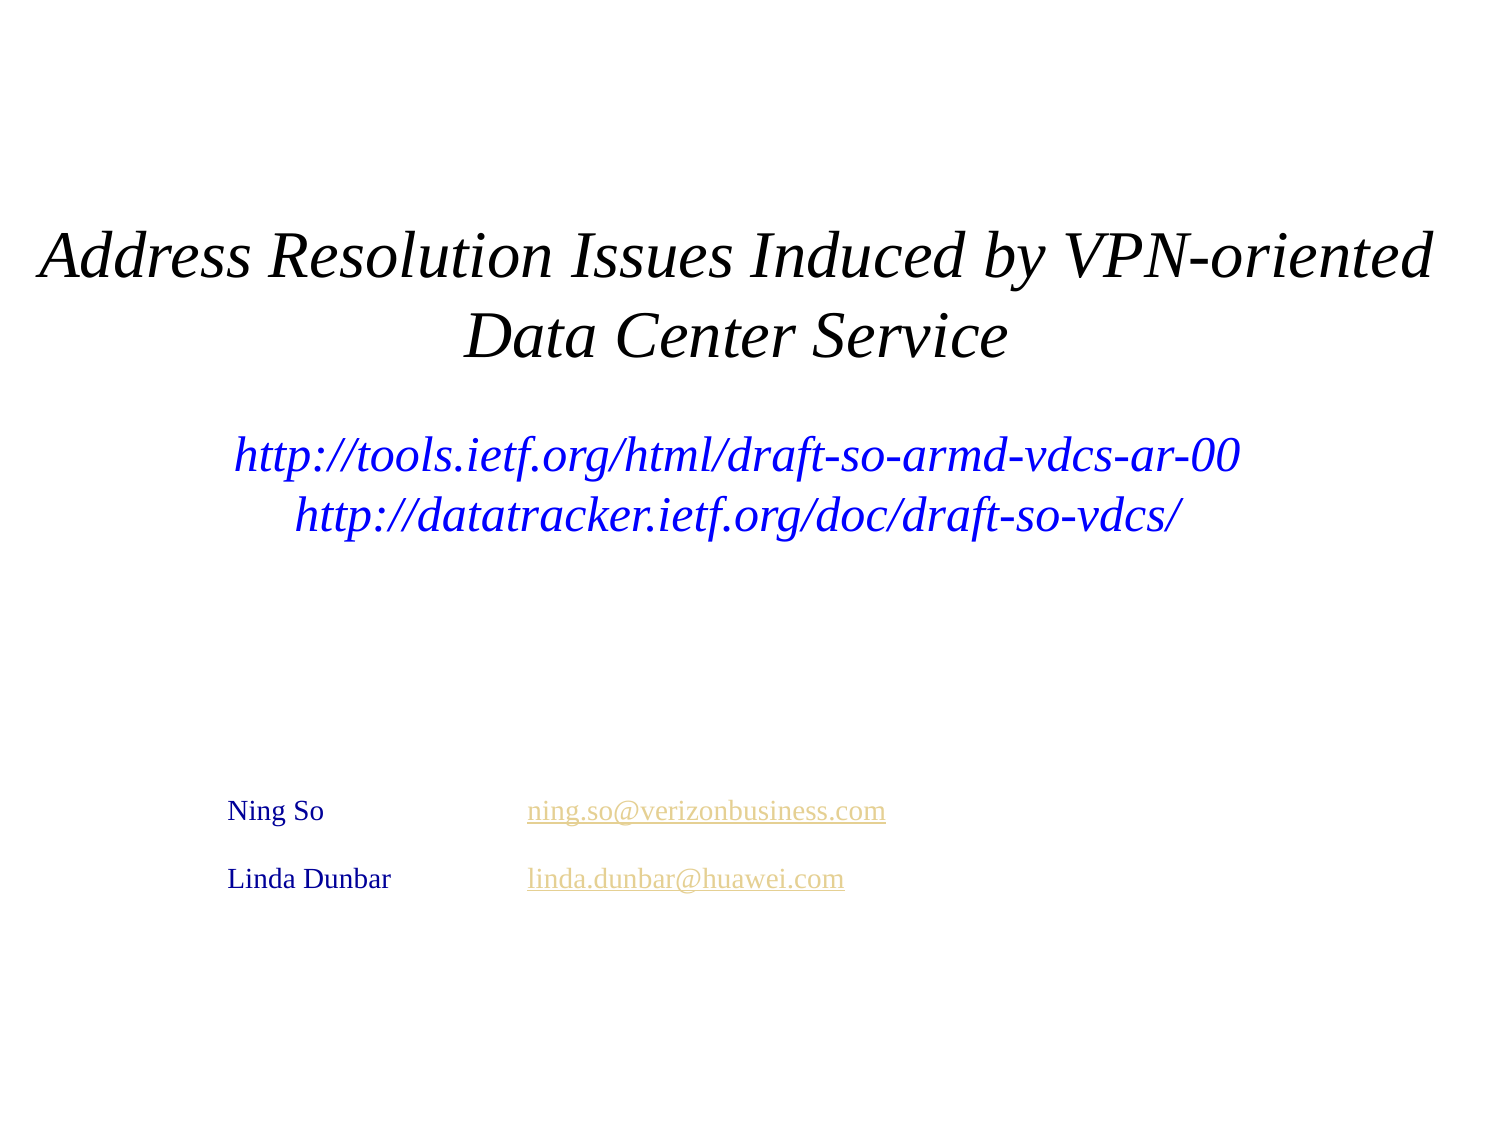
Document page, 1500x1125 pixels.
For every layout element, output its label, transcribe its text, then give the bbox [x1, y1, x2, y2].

subtitle Ning So ning.so@verizonbusiness.com Linda Dunbar linda.dunbar@huawei.com [212, 749, 1401, 888]
title Address Resolution Issues Induced by VPN-oriented Data Center Service http://tools.ietf.org/html/draft-so-armd-vdcs-ar-00 http://datatracker.ietf.org/doc/draft-so-vdcs/ [0, 74, 1476, 738]
